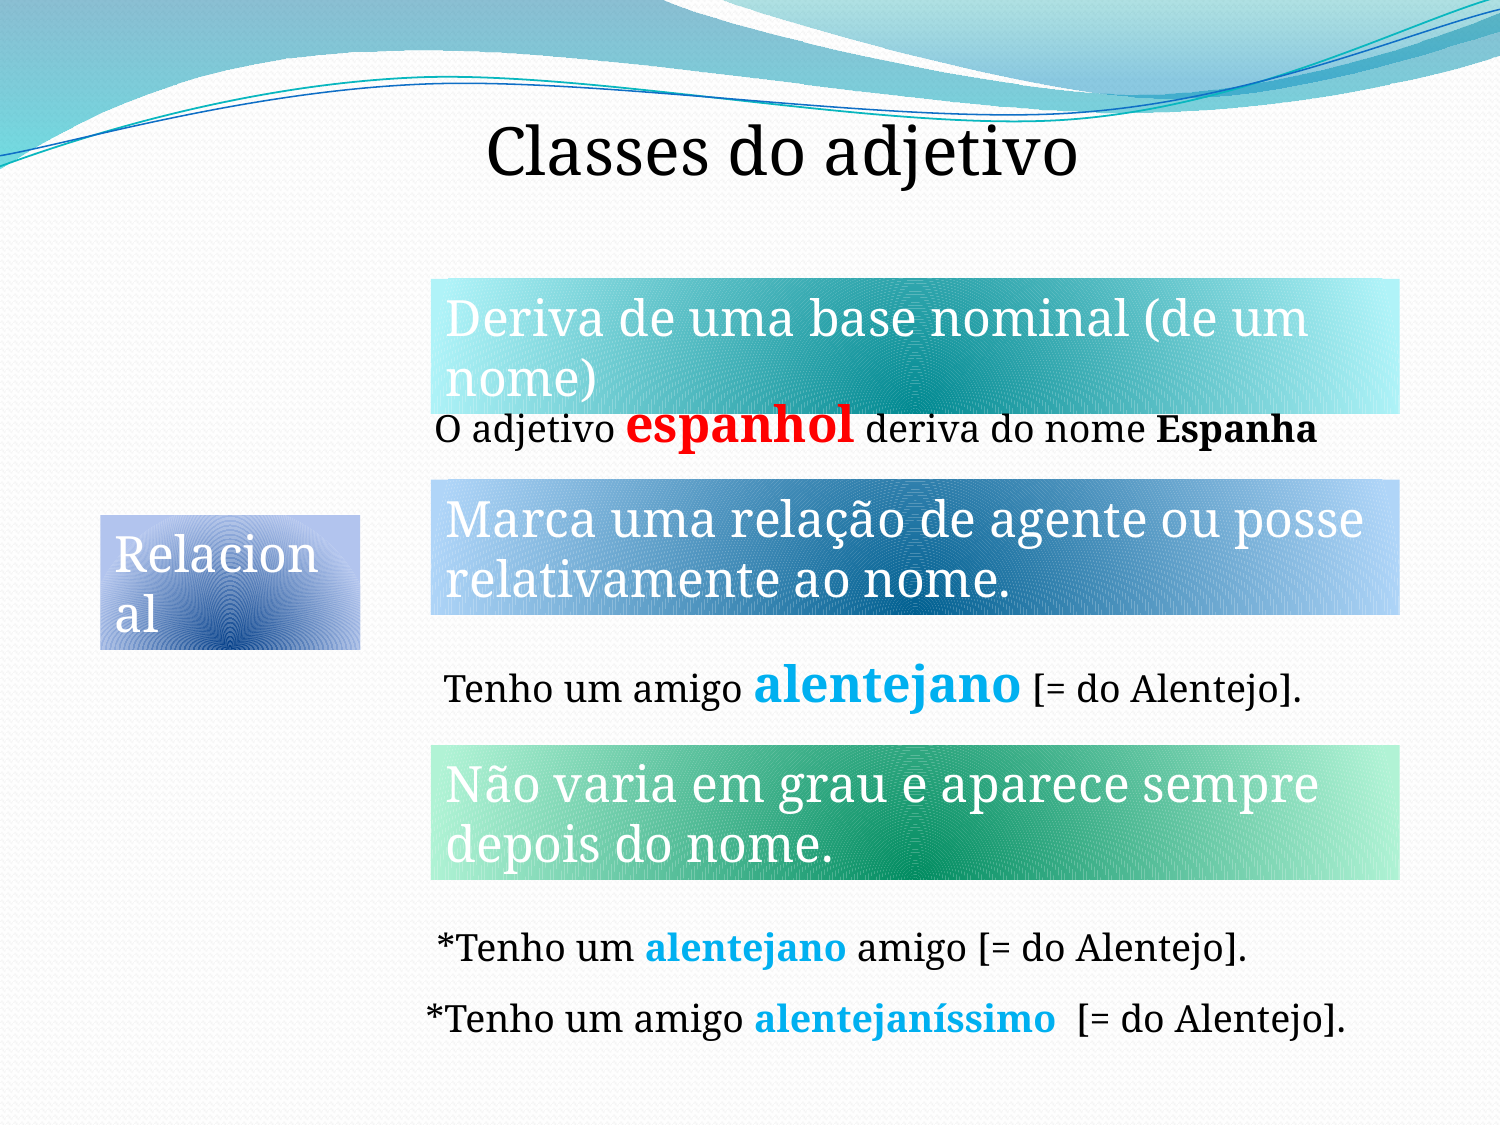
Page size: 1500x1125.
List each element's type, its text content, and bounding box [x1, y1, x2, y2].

text_box Não varia em grau e aparece sempre depois do nome. [430, 745, 1400, 880]
text_box Classes do adjetivo [470, 101, 1096, 197]
text_box Marca uma relação de agente ou posse relativamente ao nome. [430, 479, 1400, 615]
text_box Deriva de uma base nominal (de um nome) [430, 278, 1400, 414]
text_box Tenho um amigo alentejano [= do Alentejo]. [428, 645, 1318, 720]
text_box Relacional [100, 515, 361, 650]
text_box O adjetivo espanhol deriva do nome Espanha [419, 385, 1333, 460]
text_box *Tenho um amigo alentejaníssimo [= do Alentejo]. [410, 987, 1362, 1048]
text_box *Tenho um alentejano amigo [= do Alentejo]. [421, 916, 1263, 977]
